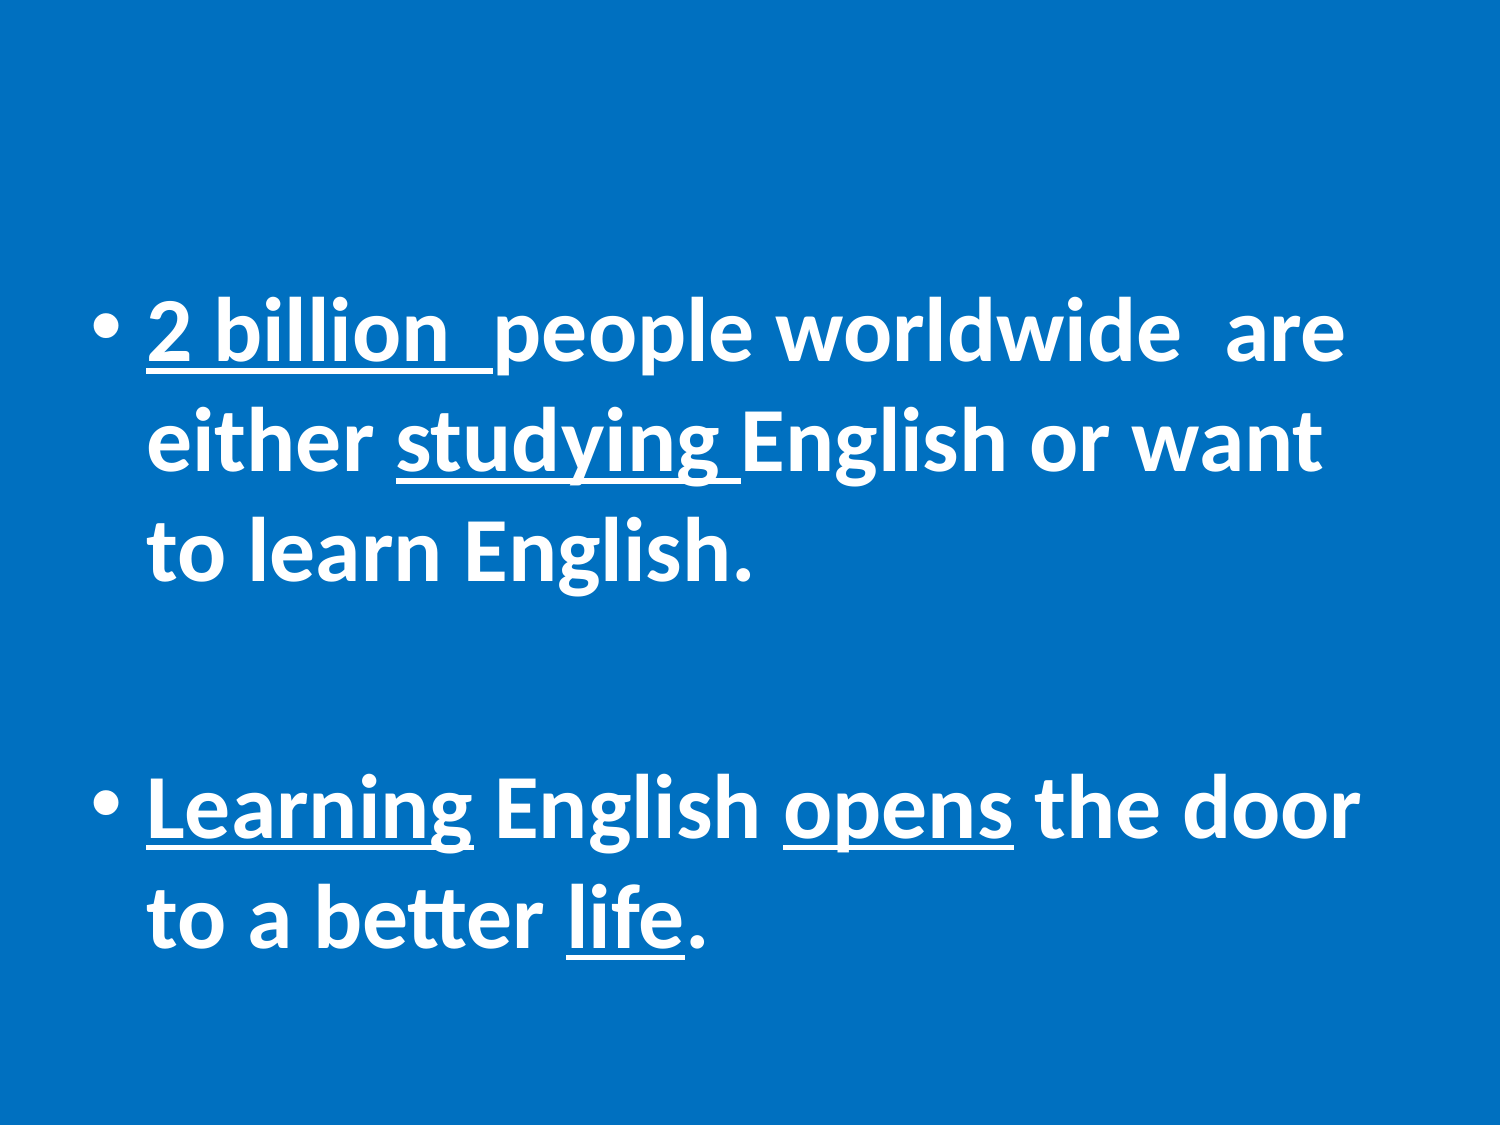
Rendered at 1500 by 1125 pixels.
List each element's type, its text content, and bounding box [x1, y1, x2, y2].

list 2 billion people worldwide are either studying English or want to learn English. Learning English opens the door to a better life. [75, 262, 1425, 1005]
